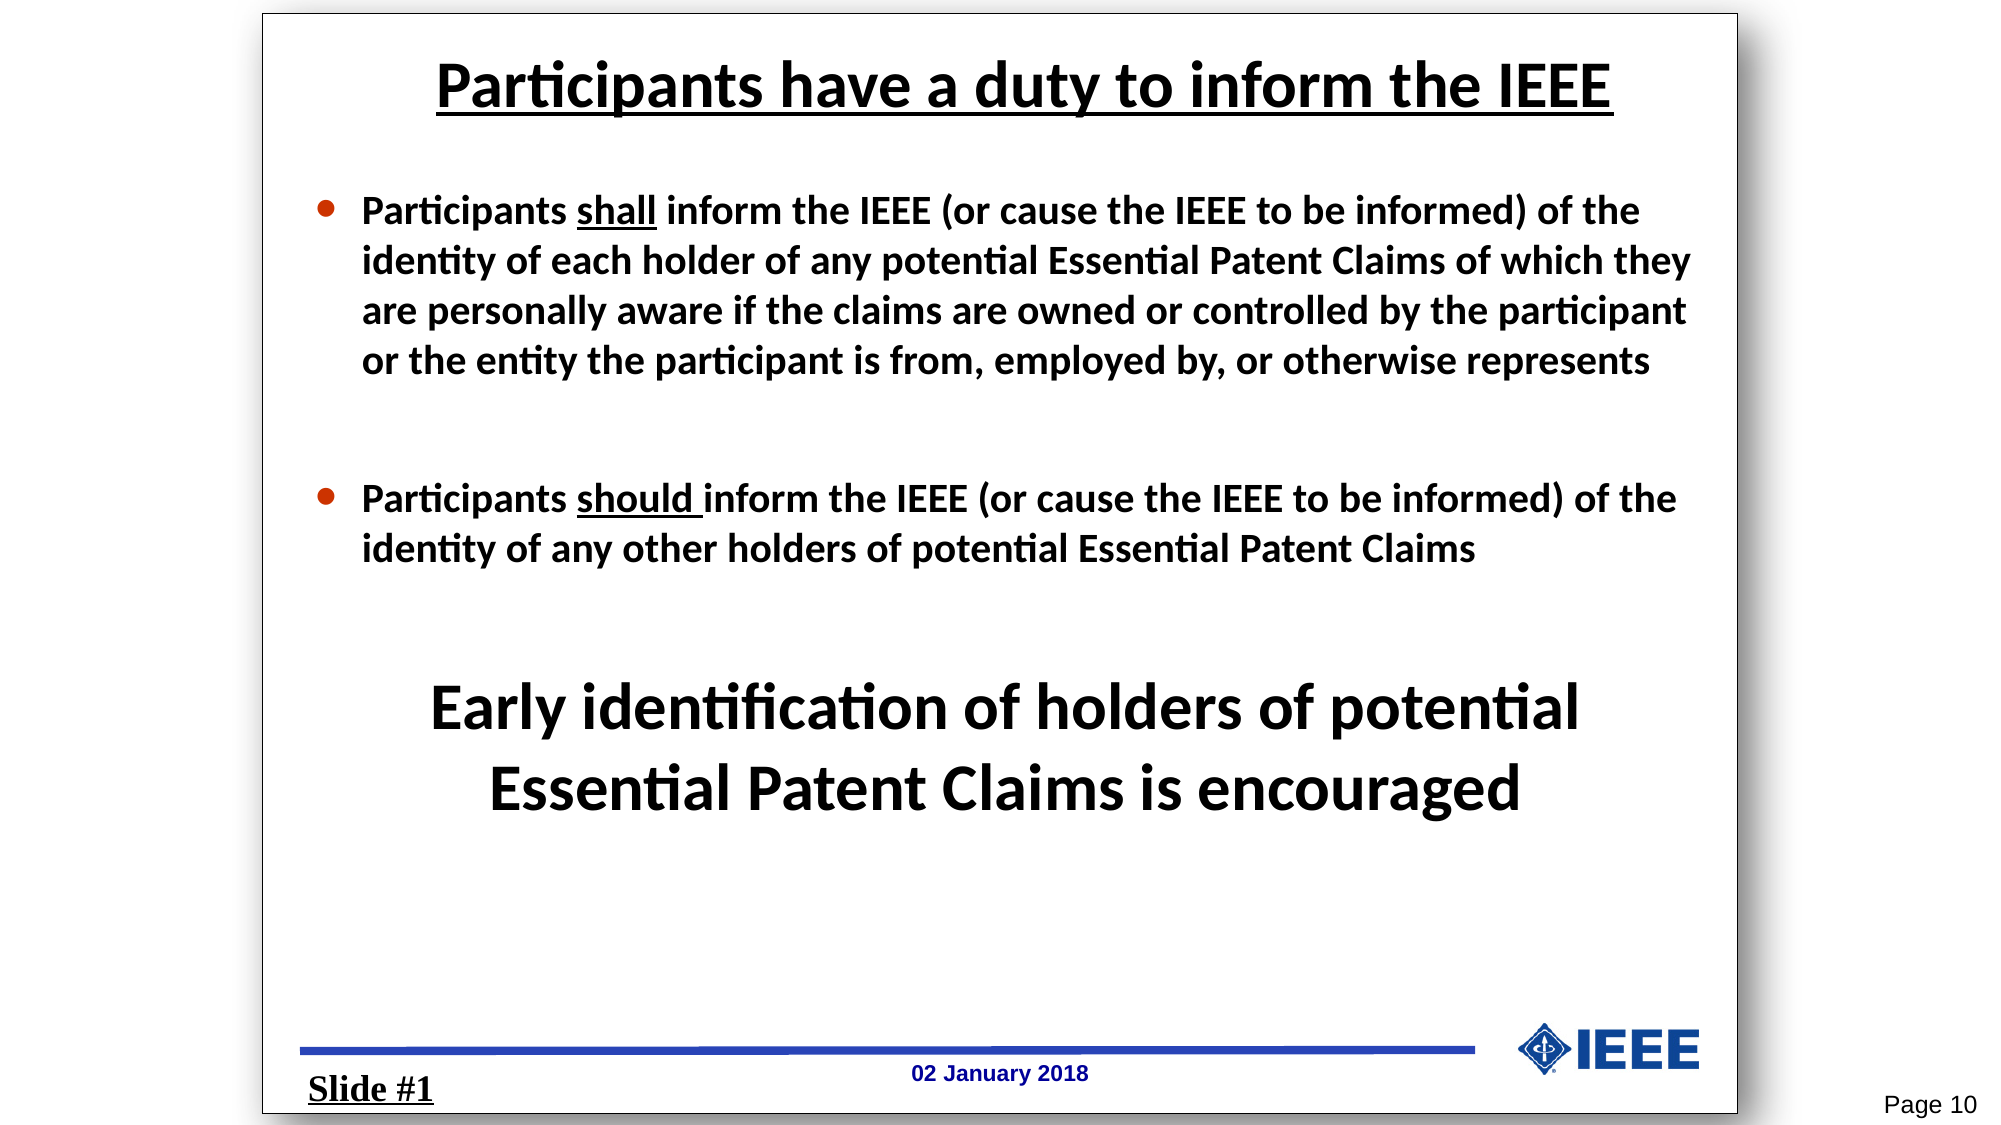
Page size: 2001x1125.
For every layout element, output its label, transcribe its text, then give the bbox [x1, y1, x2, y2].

picture [263, 14, 1737, 1113]
title Participants have a duty to inform the IEEE [300, 24, 1750, 138]
text_box Slide #1 [293, 1056, 450, 1116]
list Participants shall inform the IEEE (or cause the IEEE to be informed) of the identity of each holder of any potential Essential Patent Claims of which they are personally aware if the claims are owned or controlled by the participant or the entity the participant is from, employed by, or otherwise represents Participants should inform the IEEE (or cause the IEEE to be informed) of the identity of any other holders of potential Essential Patent Claims Early identification of holders of potential Essential Patent Claims is encouraged [225, 174, 1713, 975]
